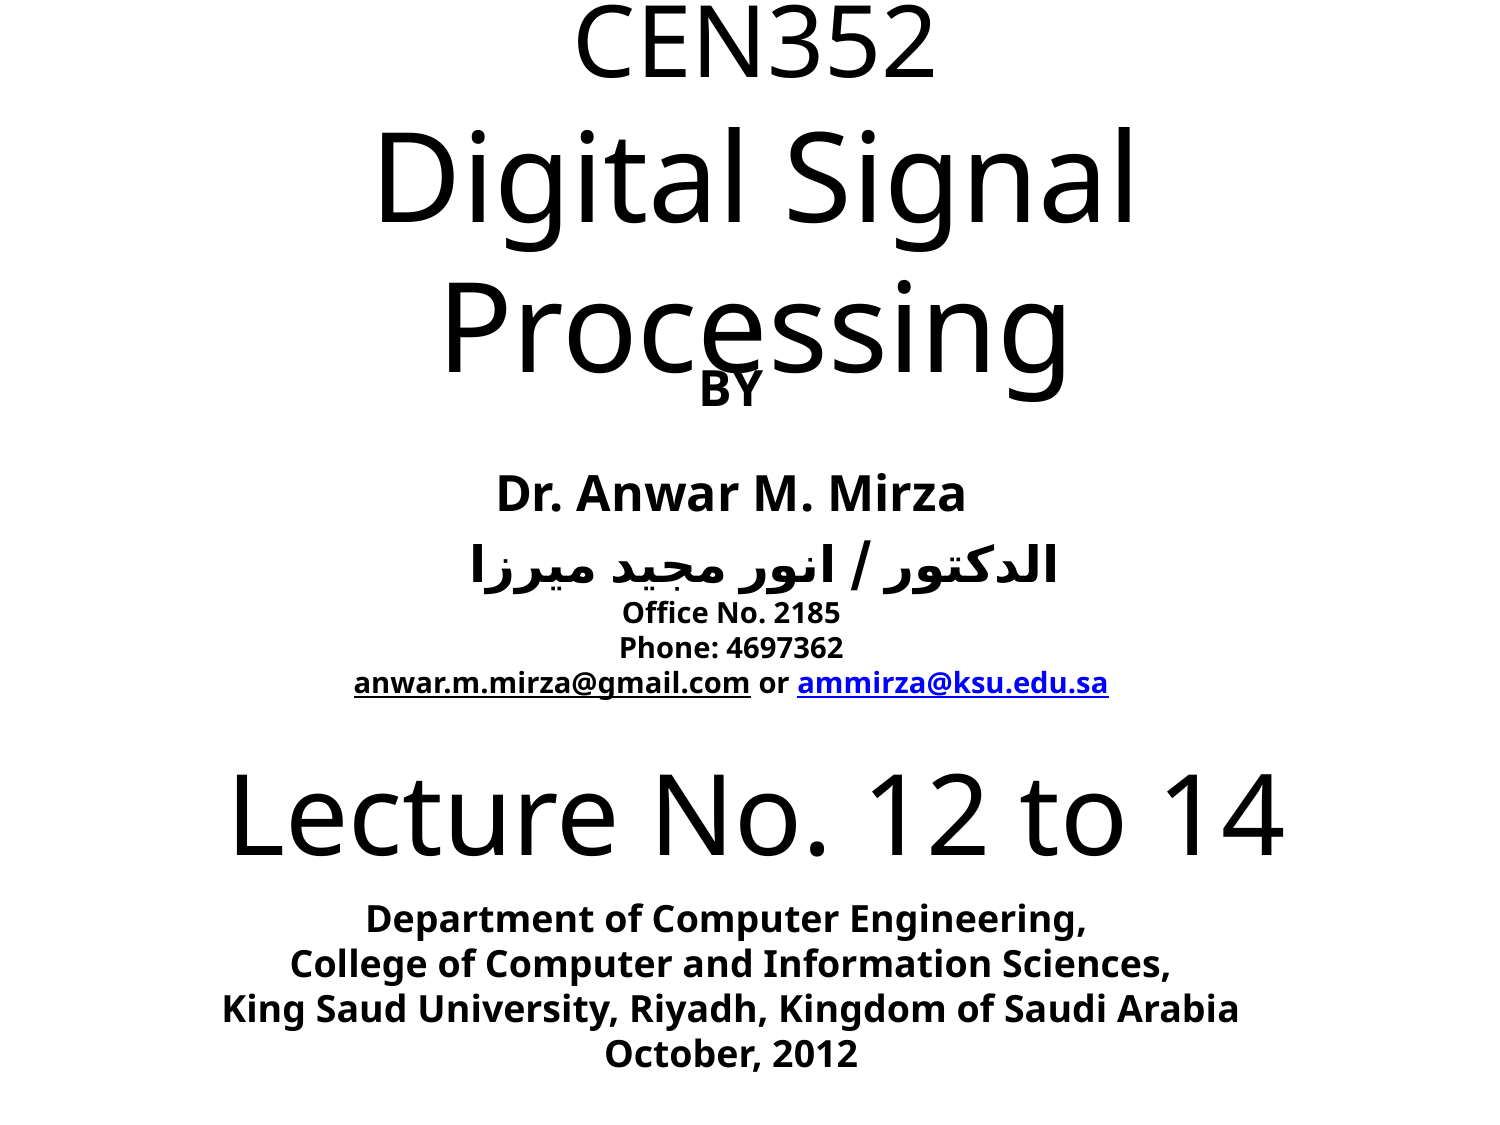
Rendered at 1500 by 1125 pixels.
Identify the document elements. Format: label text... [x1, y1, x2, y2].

text_box Lecture No. 12 to 14 [199, 735, 1313, 886]
title CEN352 Digital Signal Processing [62, 87, 1450, 288]
text_box الدكتور / انور مجيد ميرزا [454, 524, 1075, 600]
text_box By Dr. Anwar M. Mirza Office No. 2185 Phone: 4697362 anwar.m.mirza@gmail.com or ammirza@ksu.edu.sa [37, 349, 1425, 550]
text_box Department of Computer Engineering, College of Computer and Information Sciences, King Saud University, Riyadh, Kingdom of Saudi Arabia October, 2012 [99, 887, 1363, 1083]
